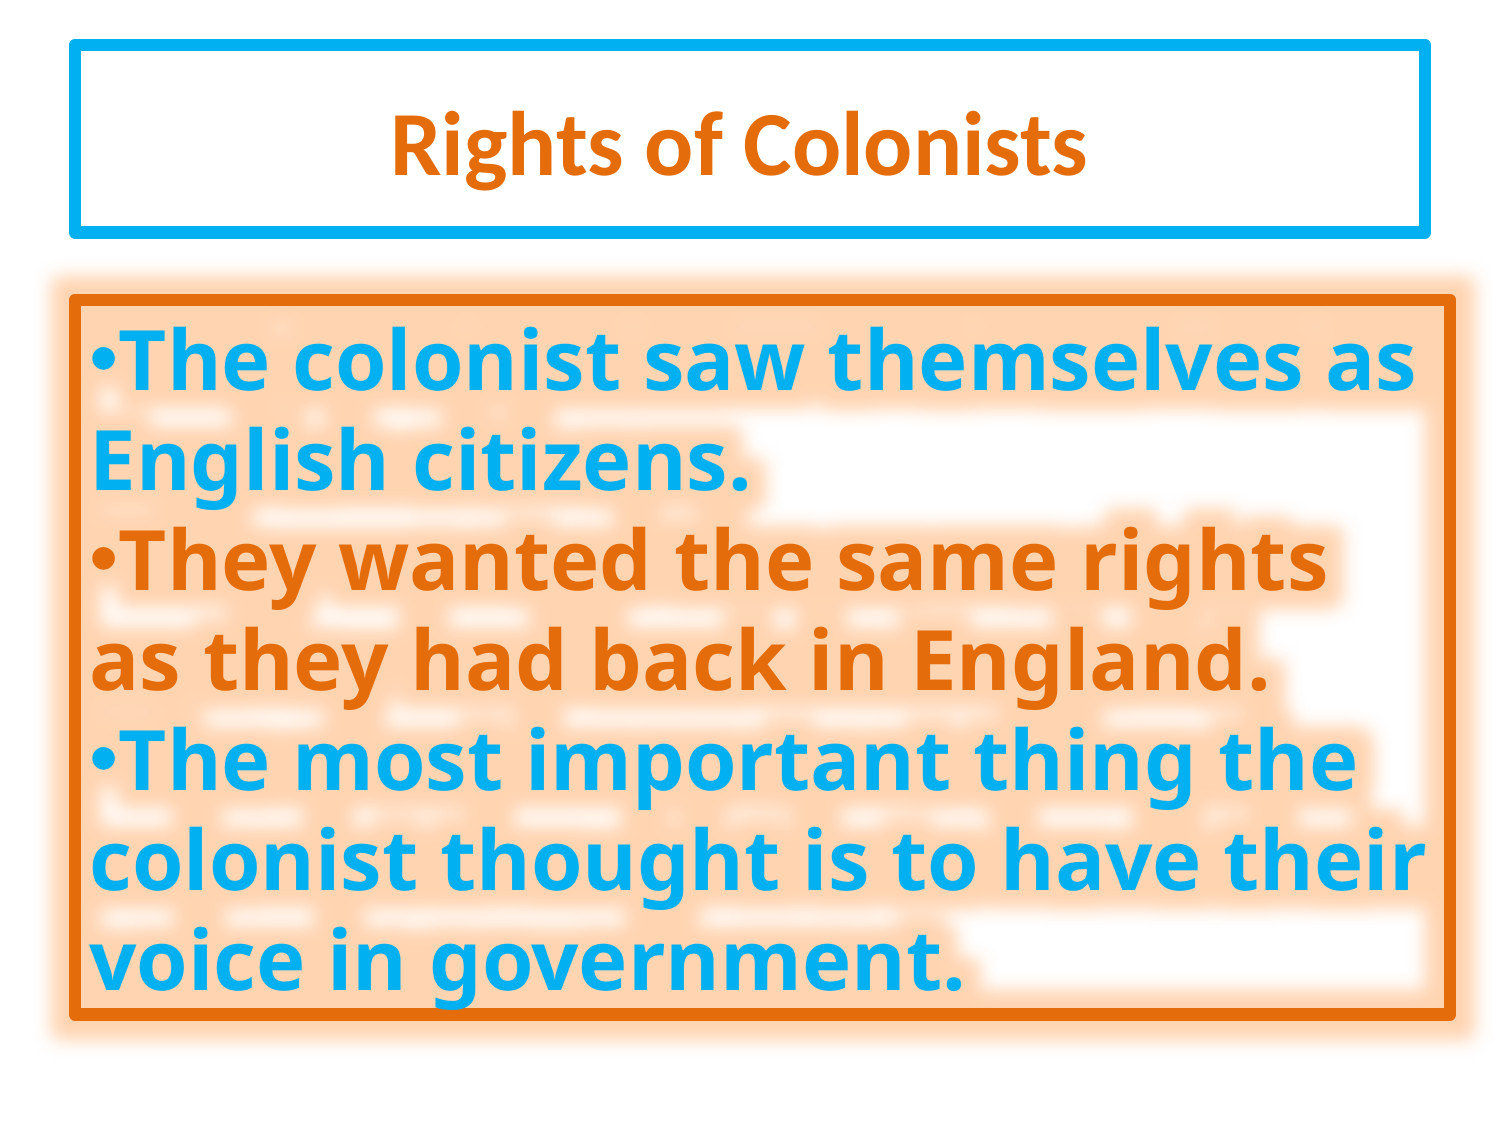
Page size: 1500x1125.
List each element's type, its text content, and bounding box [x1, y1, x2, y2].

text_box The colonist saw themselves as English citizens. They wanted the same rights as they had back in England. The most important thing the colonist thought is to have their voice in government. [75, 299, 1450, 1015]
title Rights of Colonists [75, 45, 1425, 233]
